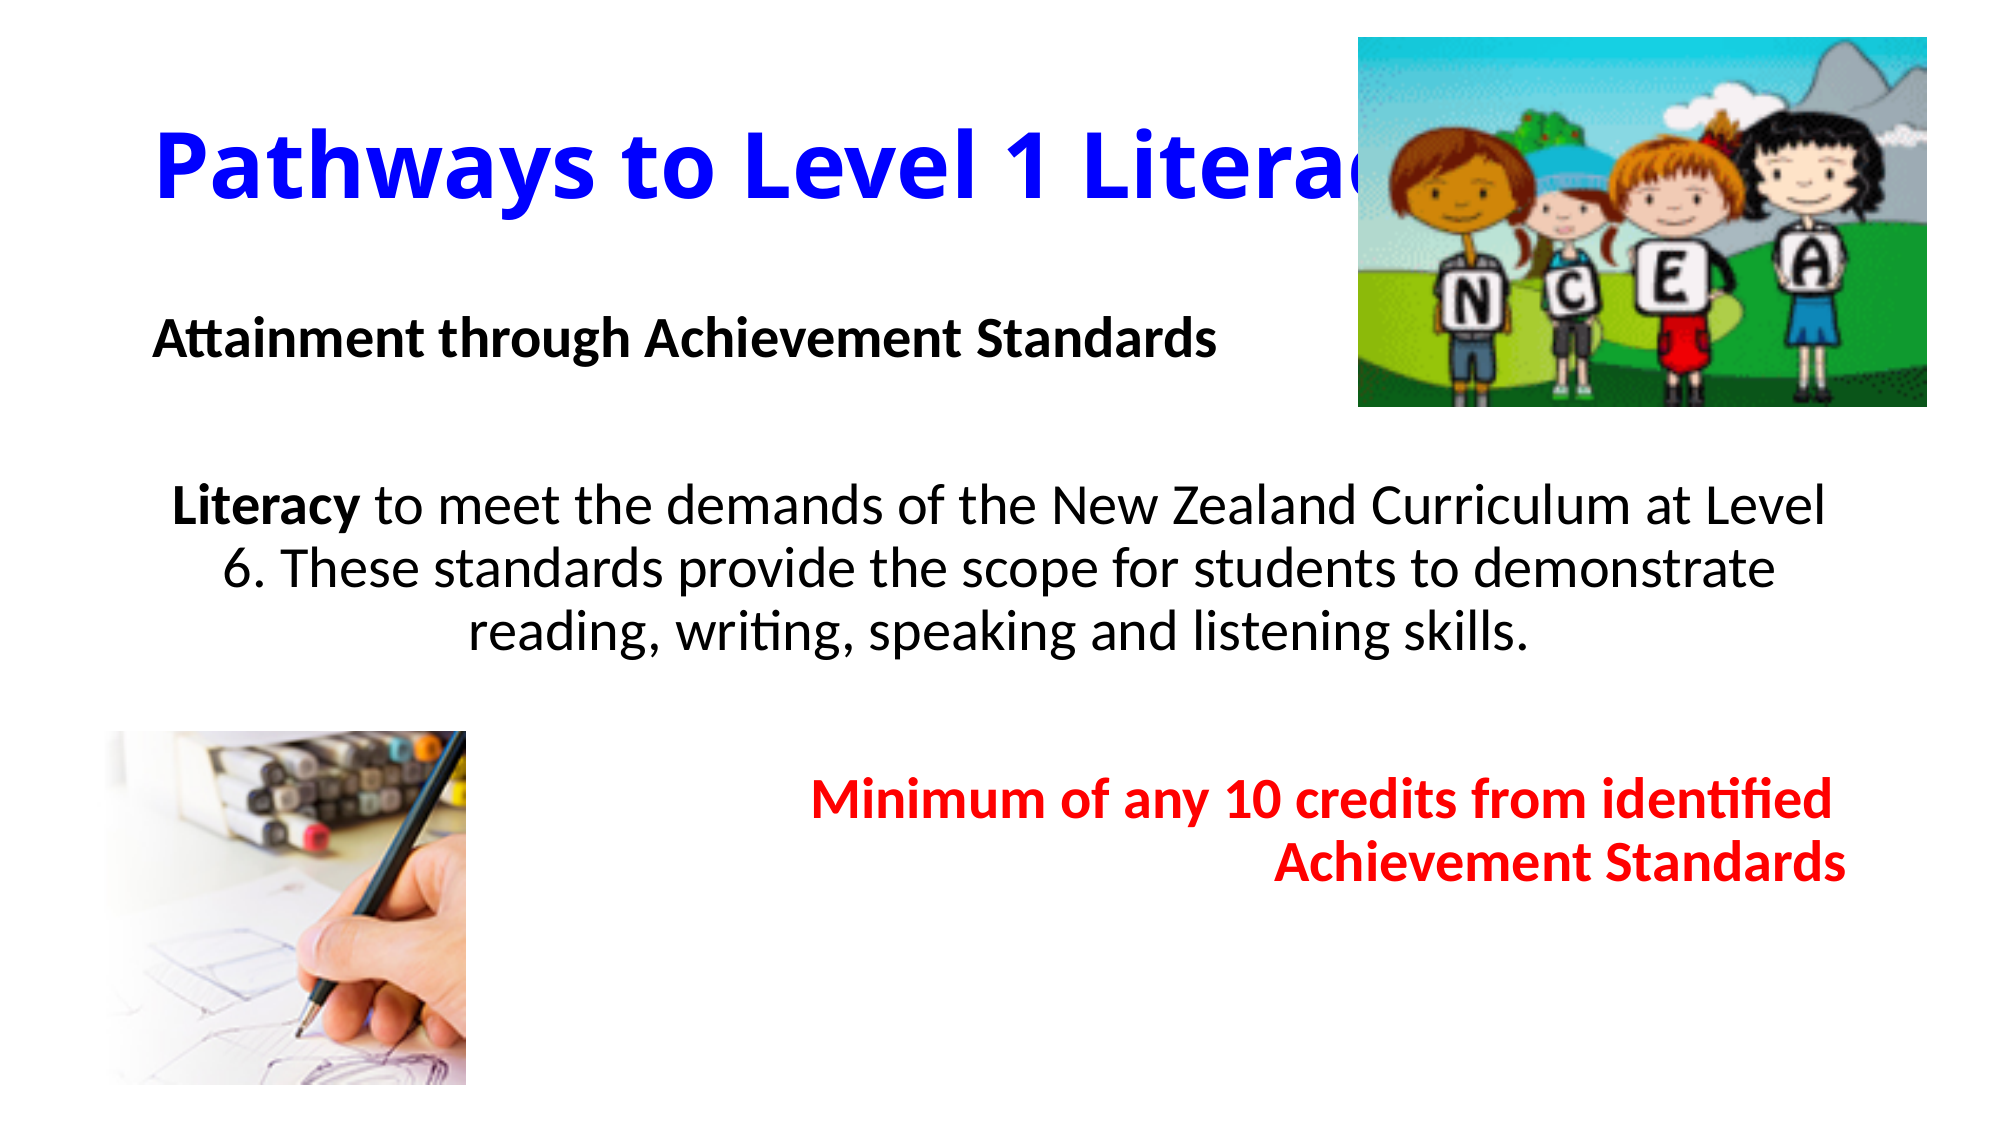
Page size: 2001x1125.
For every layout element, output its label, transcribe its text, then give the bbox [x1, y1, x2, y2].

list Attainment through Achievement Standards Literacy to meet the demands of the New Zealand Curriculum at Level 6. These standards provide the scope for students to demonstrate reading, writing, speaking and listening skills. Minimum of any 10 credits from identified Achievement Standards [137, 299, 1863, 1014]
picture [56, 731, 466, 1085]
picture [1358, 37, 1927, 407]
title Pathways to Level 1 Literacy [137, 59, 1358, 278]
